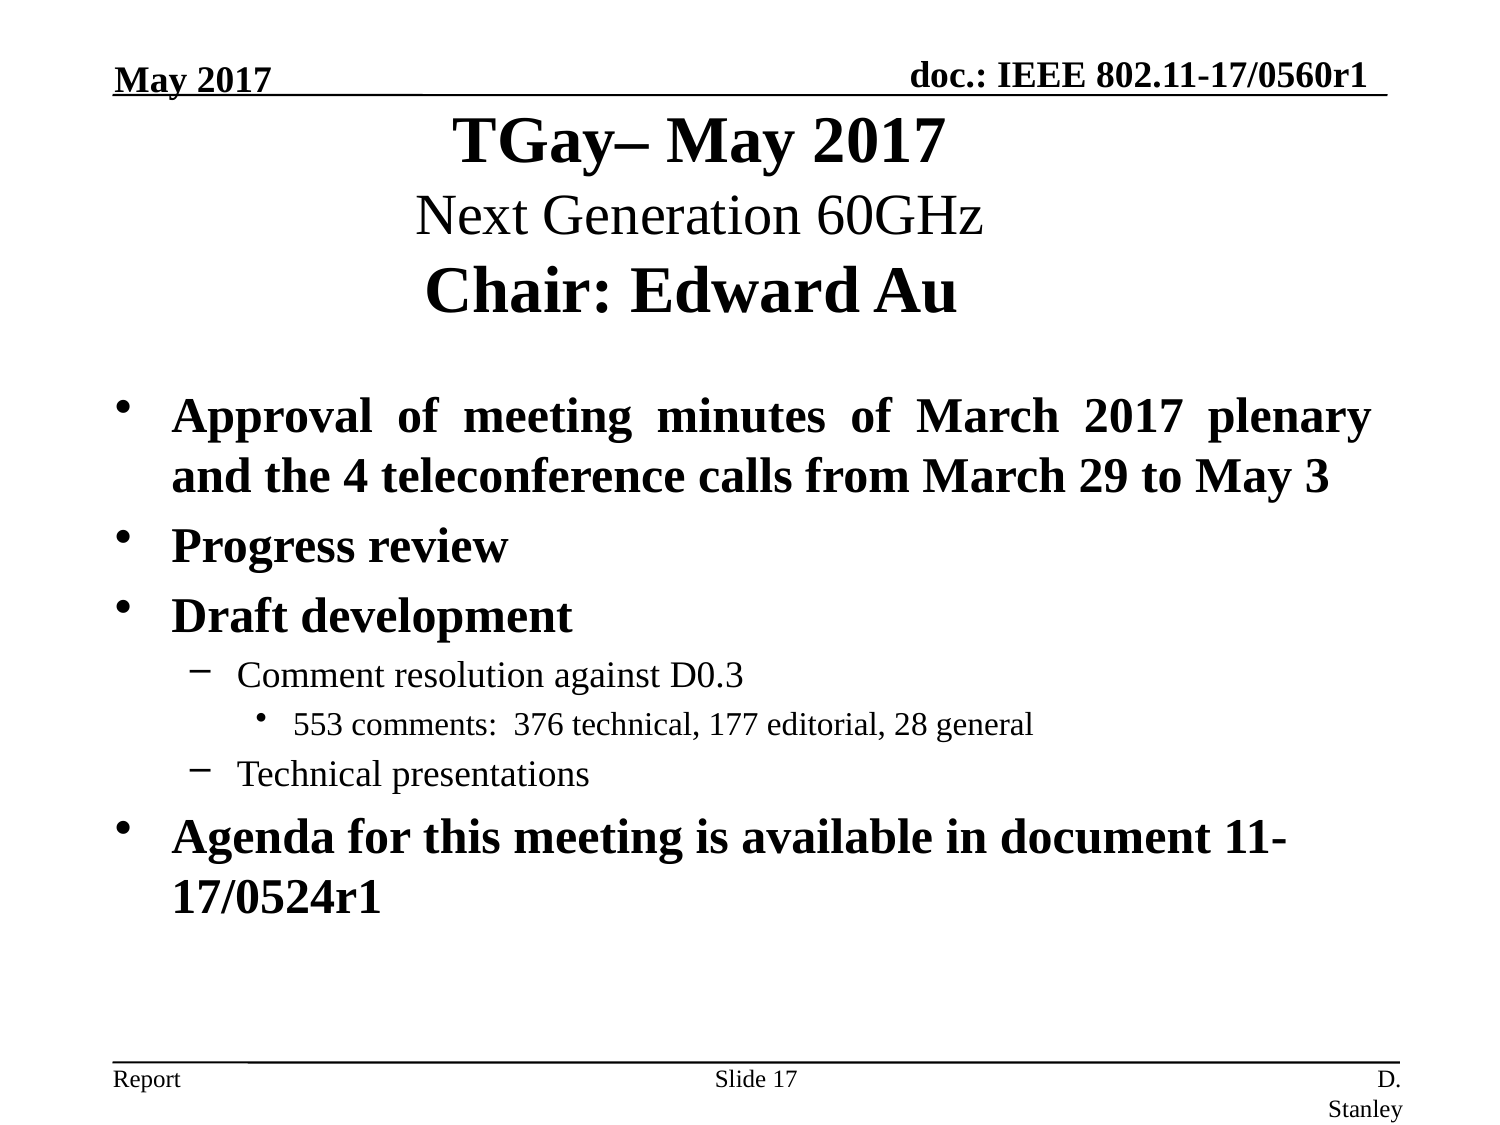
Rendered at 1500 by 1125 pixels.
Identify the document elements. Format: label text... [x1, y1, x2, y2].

slide_number Slide 17 [712, 1062, 800, 1093]
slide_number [114, 54, 274, 101]
title TGay– May 2017 Next Generation 60GHz Chair: Edward Au [62, 125, 1338, 388]
list Approval of meeting minutes of March 2017 plenary and the 4 teleconference calls from March 29 to May 3 Progress review Draft development Comment resolution against D0.3 553 comments: 376 technical, 177 editorial, 28 general Technical presentations Agenda for this meeting is available in document 11-17/0524r1 [99, 375, 1388, 1013]
footer D. Stanley, HP Enterprise [1325, 1062, 1402, 1093]
